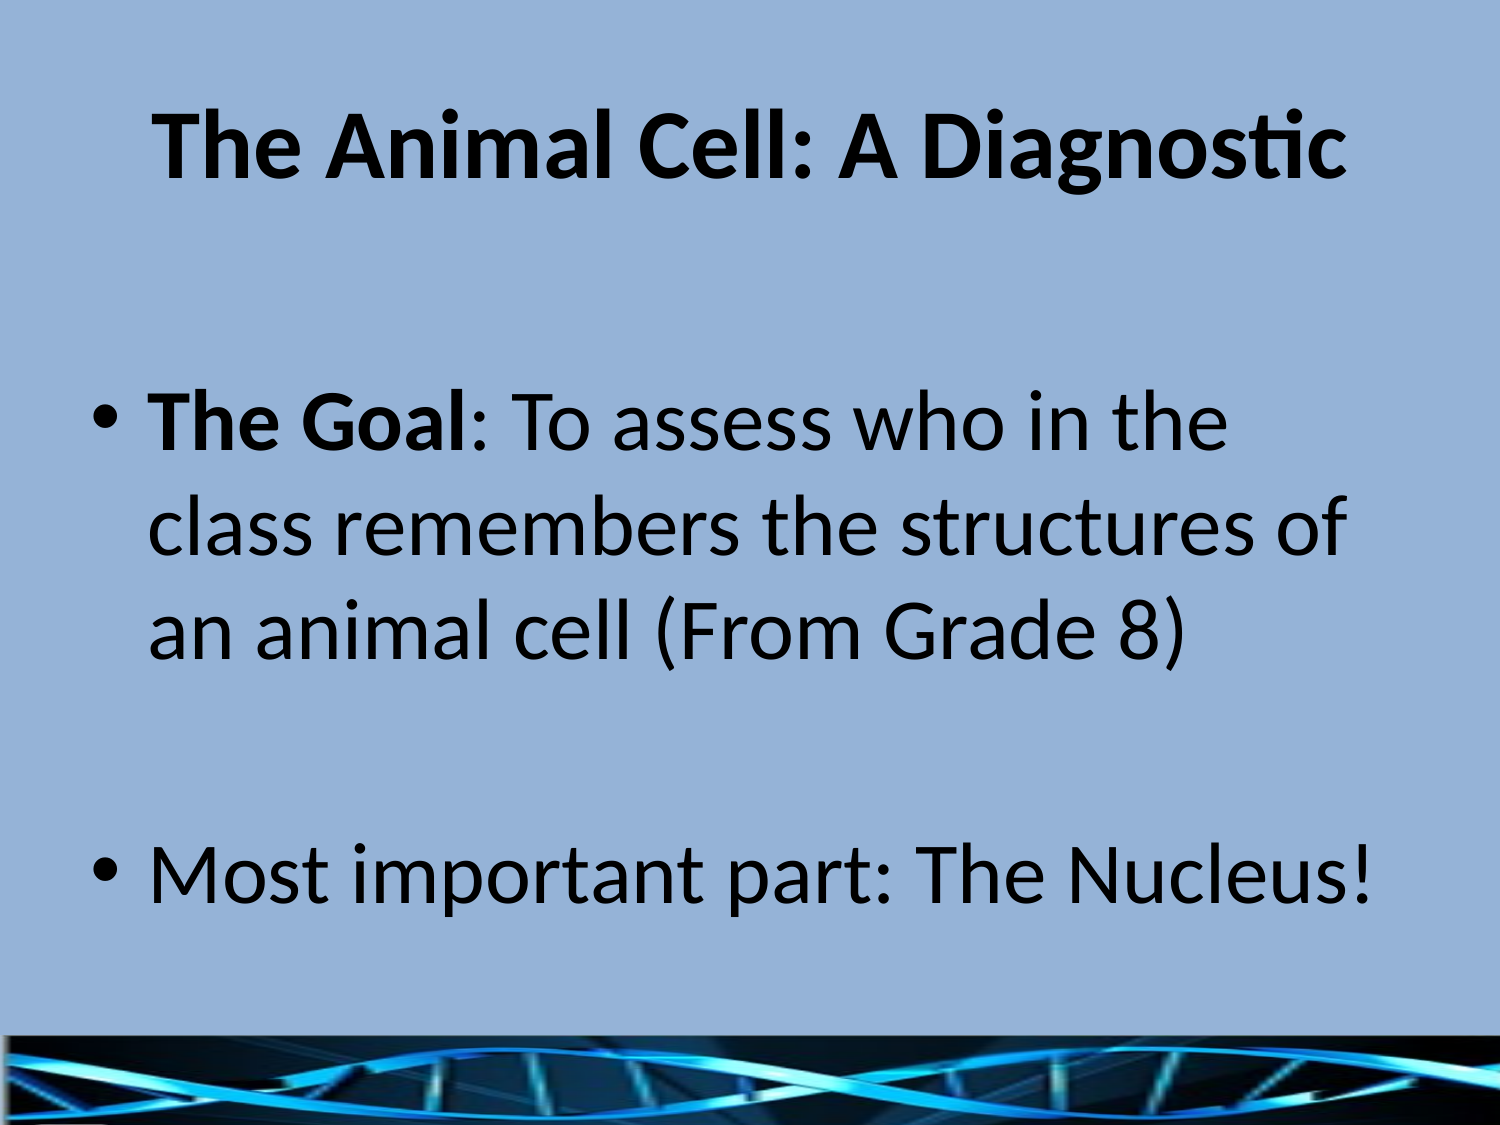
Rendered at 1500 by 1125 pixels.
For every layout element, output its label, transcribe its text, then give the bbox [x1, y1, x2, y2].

picture [4, 323, 1500, 1125]
list The Goal: To assess who in the class remembers the structures of an animal cell (From Grade 8) Most important part: The Nucleus! [75, 262, 1425, 1005]
title The Animal Cell: A Diagnostic [75, 45, 1425, 233]
